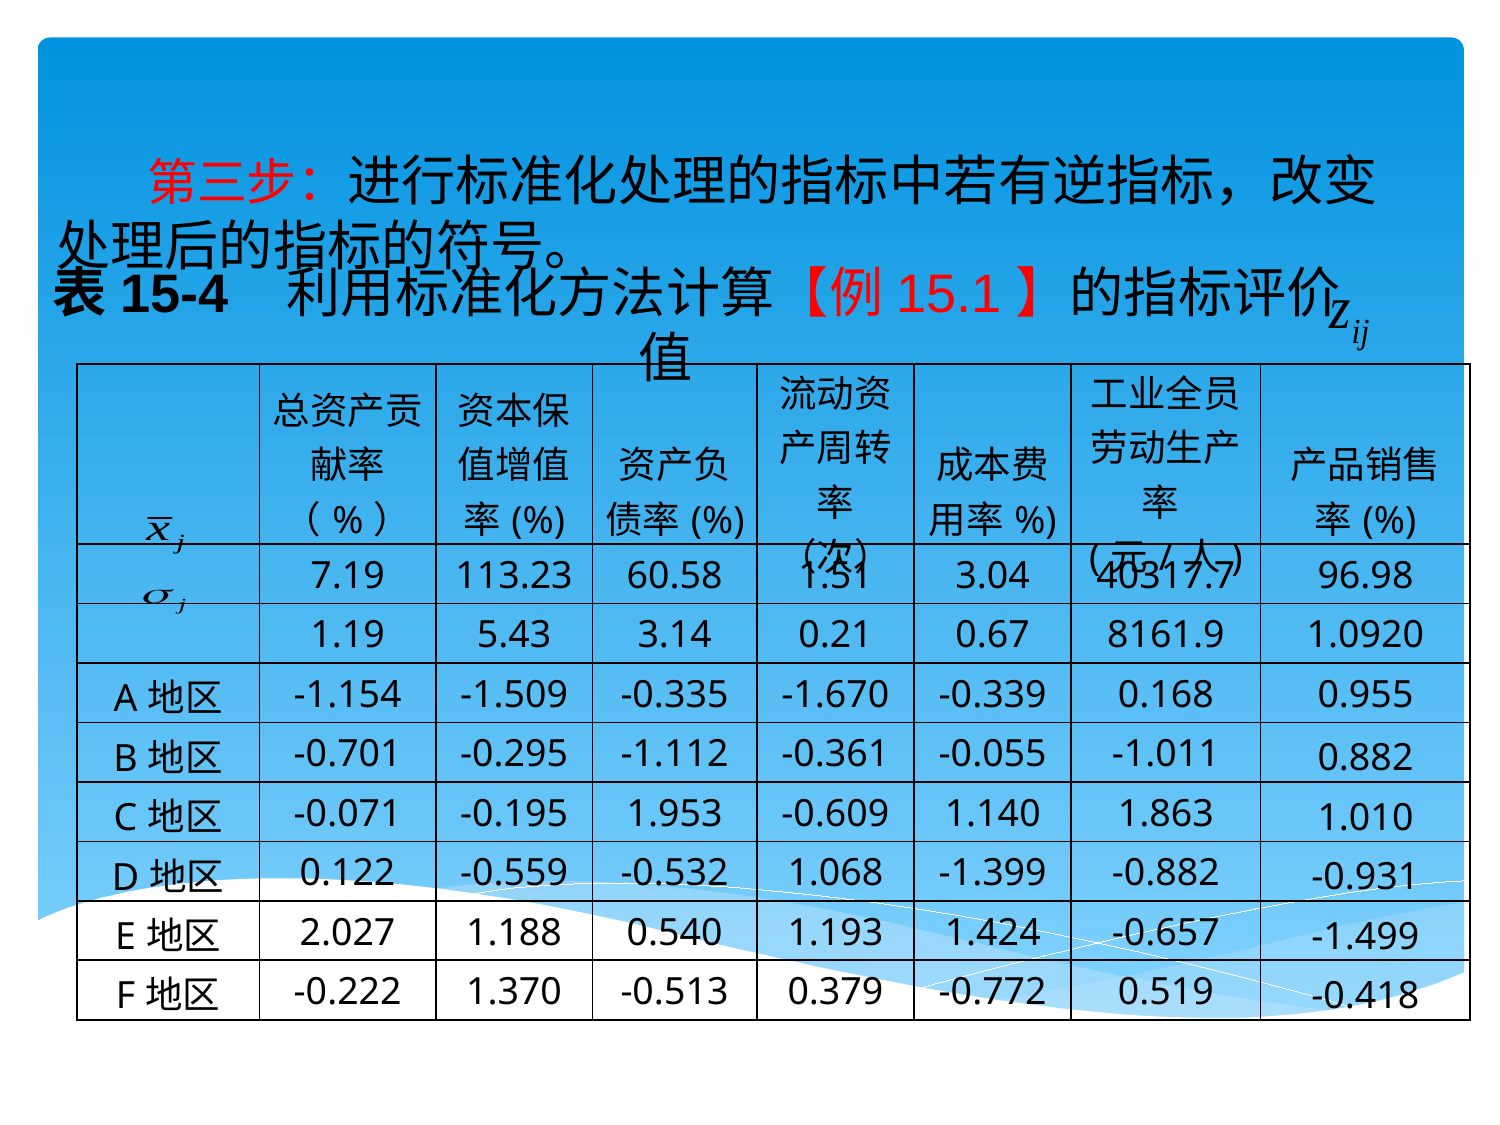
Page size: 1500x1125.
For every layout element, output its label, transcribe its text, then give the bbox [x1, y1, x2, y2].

table_cell 1.188 [437, 902, 592, 959]
table_cell A地区 [78, 664, 259, 722]
table_cell 40317.7 [1072, 545, 1260, 603]
table_cell 1.51 [758, 545, 913, 603]
table_cell 3.14 [593, 604, 756, 662]
table_cell 0.67 [915, 604, 1070, 662]
table_header 工业全员劳动生产率(元/人) [1072, 365, 1260, 543]
table_cell -0.882 [1072, 842, 1260, 900]
table_cell -1.499 [1261, 902, 1469, 959]
table_cell 8161.9 [1072, 604, 1260, 662]
table_cell -0.055 [915, 723, 1070, 781]
table_cell 0.882 [1261, 723, 1469, 781]
table_cell 0.21 [758, 604, 913, 662]
table_cell -0.418 [1261, 961, 1469, 1019]
table_cell 0.540 [593, 902, 756, 959]
table_cell 1.010 [1261, 783, 1469, 841]
table_cell 3.04 [915, 545, 1070, 603]
table_cell 1.953 [593, 783, 756, 841]
table_cell 113.23 [437, 545, 592, 603]
table_cell 5.43 [437, 604, 592, 662]
table_cell -1.399 [915, 842, 1070, 900]
table_cell B地区 [78, 723, 259, 781]
table_cell -0.657 [1072, 902, 1260, 959]
text_box 表15-4 利用标准化方法计算【例15.1】的指标评价值 [0, 283, 1312, 364]
table_cell -0.071 [260, 783, 435, 841]
table_cell 0.122 [260, 842, 435, 900]
table_cell 7.19 [260, 545, 435, 603]
table_cell 1.370 [437, 961, 592, 1019]
table_cell 1.863 [1072, 783, 1260, 841]
table_cell 96.98 [1261, 545, 1469, 603]
table_cell -0.559 [437, 842, 592, 900]
table_cell -0.361 [758, 723, 913, 781]
table_cell 1.140 [915, 783, 1070, 841]
table_cell 0.519 [1072, 961, 1260, 1019]
table_header [78, 365, 259, 543]
table_cell -0.222 [260, 961, 435, 1019]
table_cell -1.112 [593, 723, 756, 781]
table_header 资产负债率(%) [593, 365, 756, 543]
table_cell F地区 [78, 961, 259, 1019]
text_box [135, 503, 199, 563]
table_cell [78, 604, 259, 662]
table_cell -1.670 [758, 664, 913, 722]
table_cell 2.027 [260, 902, 435, 959]
table_cell -0.931 [1261, 842, 1469, 900]
table_header 产品销售率(%) [1261, 365, 1469, 543]
table_cell -1.011 [1072, 723, 1260, 781]
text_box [135, 574, 195, 621]
table_header 总资产贡献率（%） [260, 365, 435, 543]
table_cell -0.513 [593, 961, 756, 1019]
table_cell 0.955 [1261, 664, 1469, 722]
table_cell 1.424 [915, 902, 1070, 959]
table_header 流动资产周转率（次） [758, 365, 913, 543]
table_cell 60.58 [593, 545, 756, 603]
table_cell D地区 [78, 842, 259, 900]
table_cell 1.068 [758, 842, 913, 900]
table_cell E地区 [78, 902, 259, 959]
table_cell -0.295 [437, 723, 592, 781]
table_cell -0.701 [260, 723, 435, 781]
table_cell -1.154 [260, 664, 435, 722]
table_cell -0.609 [758, 783, 913, 841]
title 第三步：进行标准化处理的指标中若有逆指标，改变处理后的指标的符号。 [41, 90, 1424, 284]
table_cell 0.379 [758, 961, 913, 1019]
table_cell 1.19 [260, 604, 435, 662]
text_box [1318, 268, 1384, 365]
table_header 成本费用率%) [915, 365, 1070, 543]
table_cell 1.193 [758, 902, 913, 959]
table_cell [197, 545, 259, 603]
table_cell 1.0920 [1261, 604, 1469, 662]
table_cell [78, 545, 134, 603]
table_cell -0.772 [915, 961, 1070, 1019]
table_cell -0.339 [915, 664, 1070, 722]
table_cell -0.195 [437, 783, 592, 841]
table_cell -0.335 [593, 664, 756, 722]
table_cell C地区 [78, 783, 259, 841]
table_cell -0.532 [593, 842, 756, 900]
table_cell -1.509 [437, 664, 592, 722]
table_header 资本保值增值率(%) [437, 365, 592, 543]
table_cell 0.168 [1072, 664, 1260, 722]
